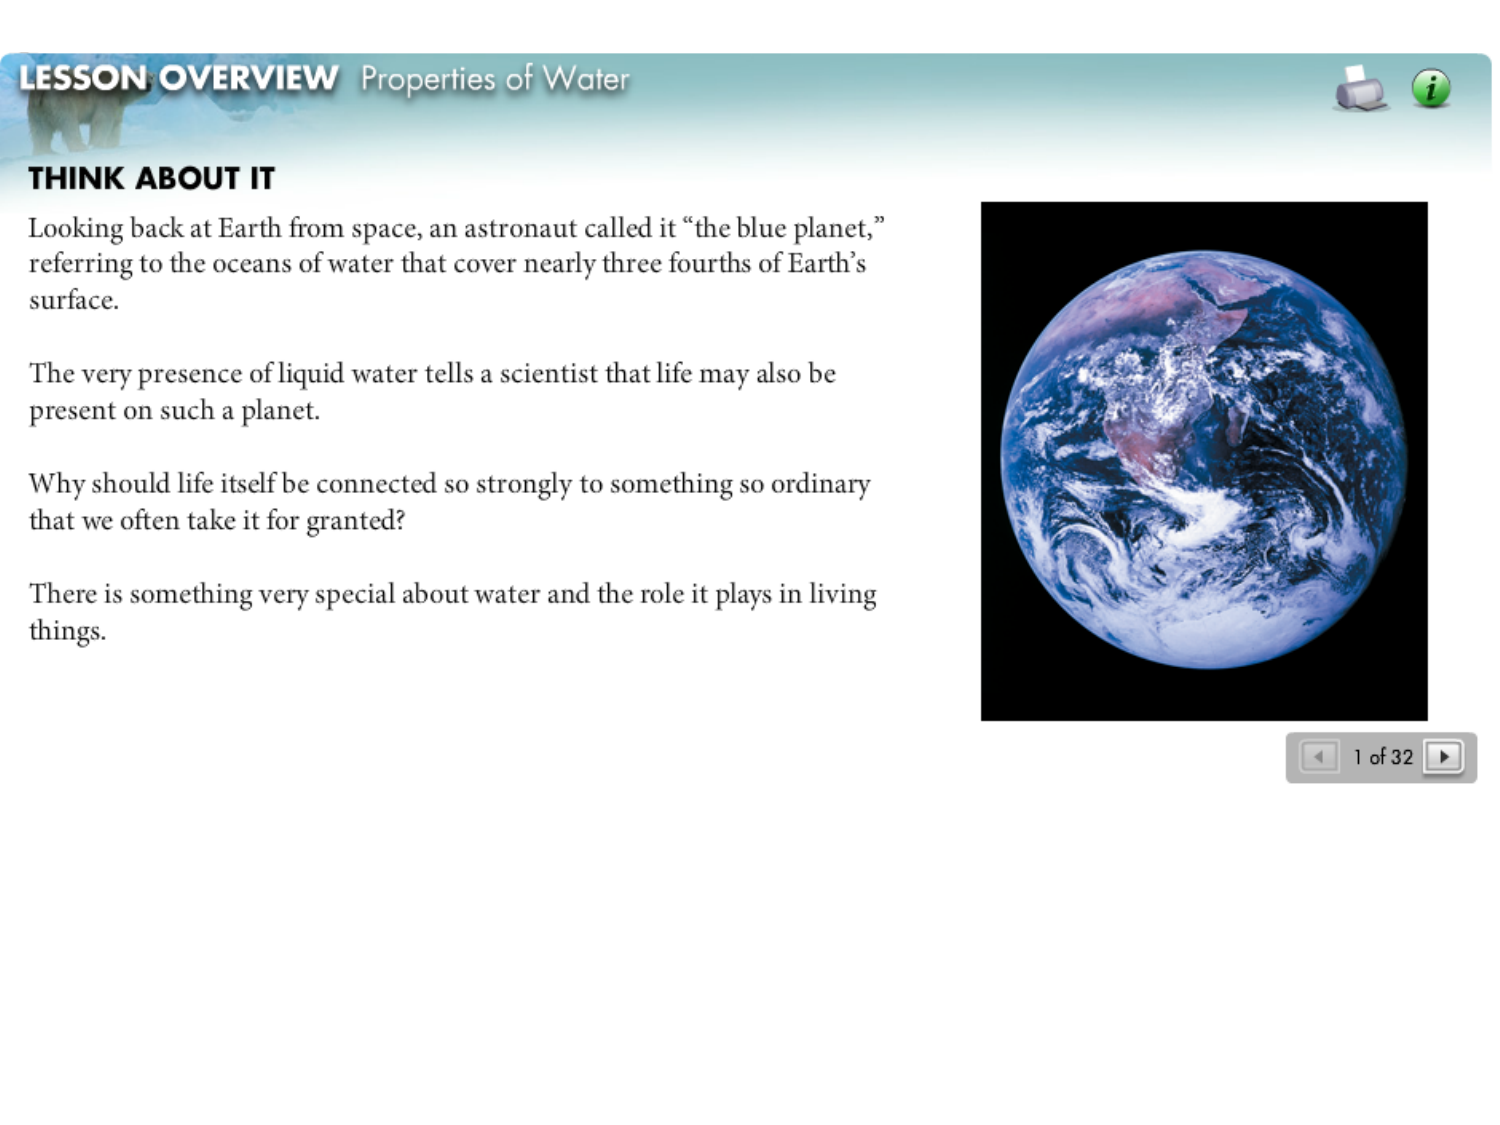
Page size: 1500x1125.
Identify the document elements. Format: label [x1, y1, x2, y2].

picture [0, 52, 1500, 798]
